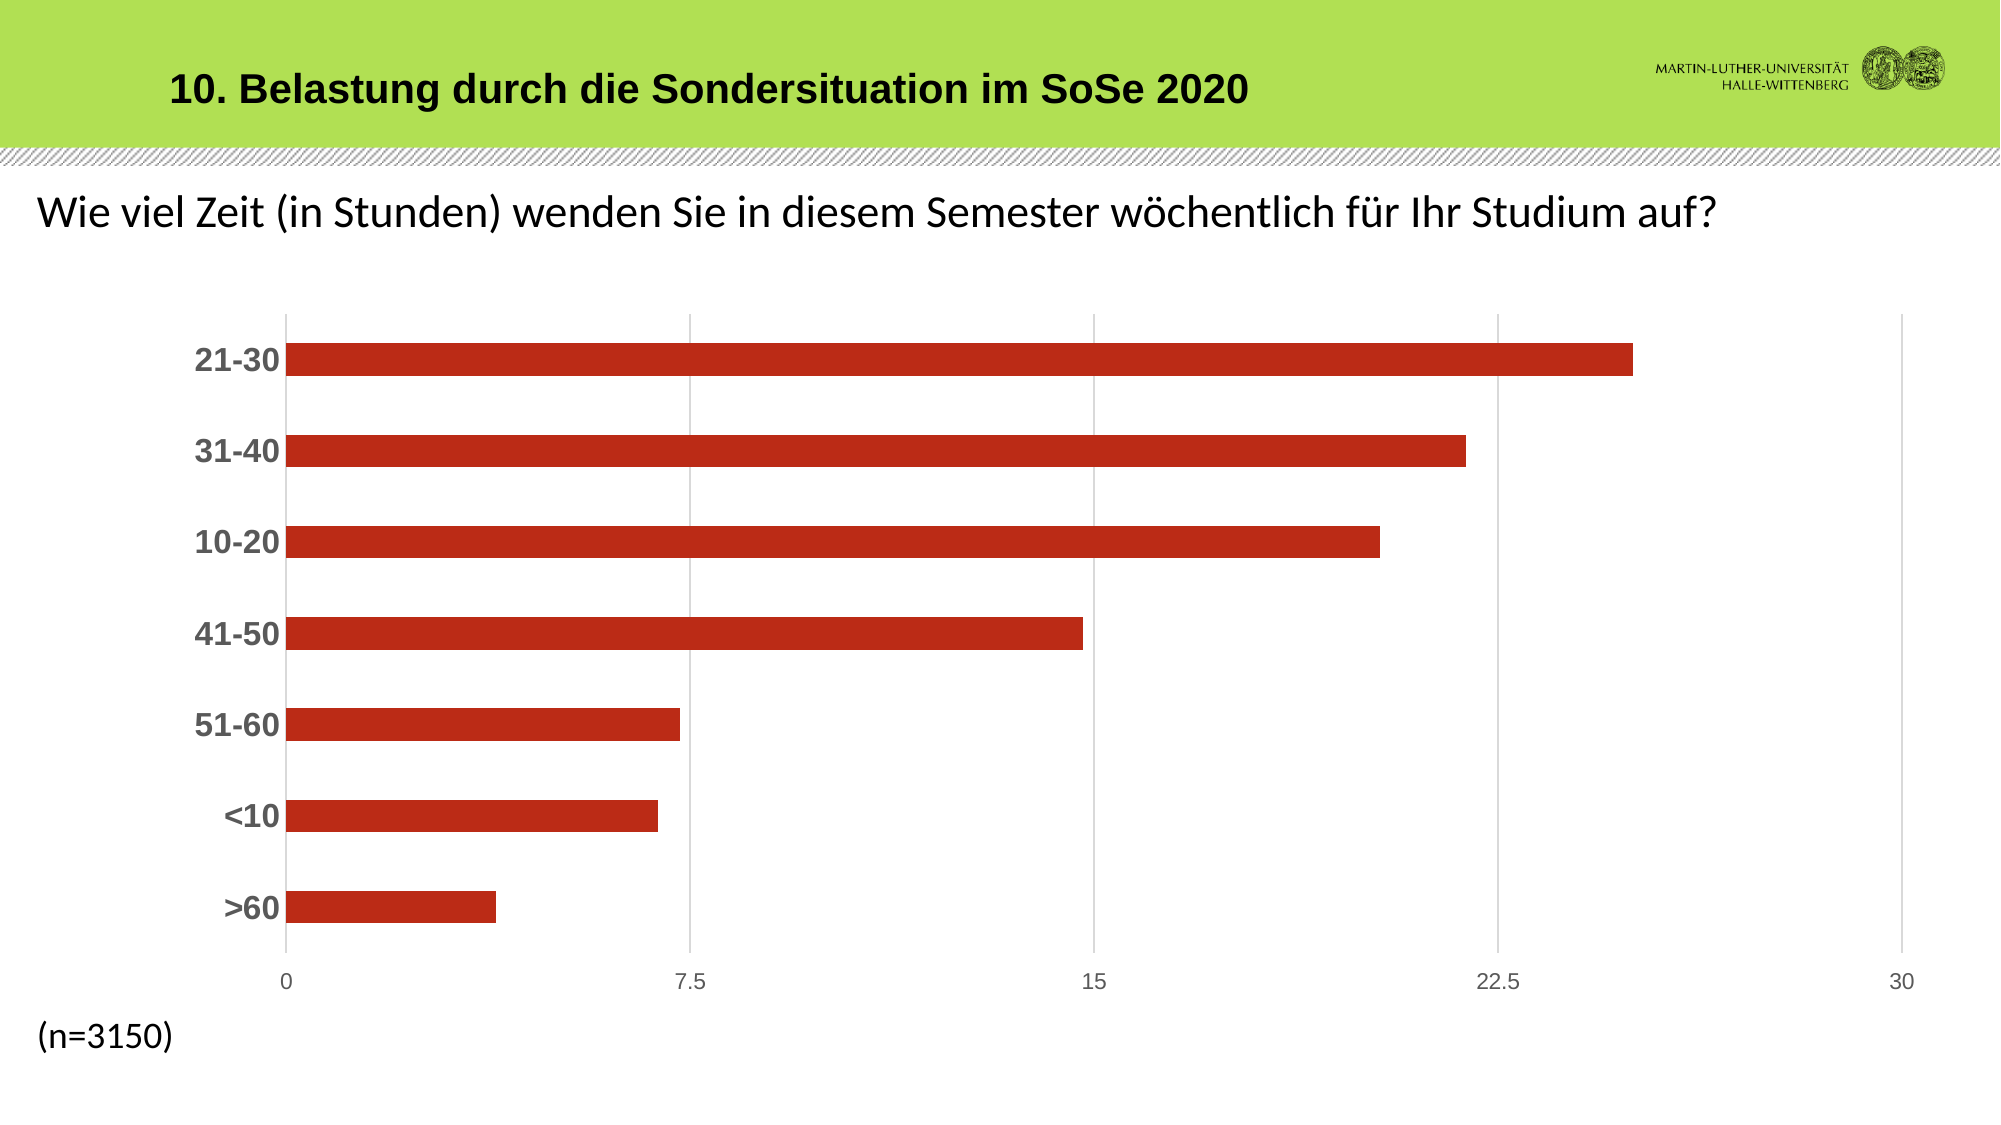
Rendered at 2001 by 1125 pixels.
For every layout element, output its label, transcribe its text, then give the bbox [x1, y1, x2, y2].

picture [1656, 46, 1945, 90]
title Wie viel Zeit (in Stunden) wenden Sie in diesem Semester wöchentlich für Ihr Studium auf? (n=3150) [36, 187, 1964, 1083]
chart [161, 285, 1918, 999]
picture [0, 148, 2000, 166]
text_box 10. Belastung durch die Sondersituation im SoSe 2020 [161, 54, 1258, 120]
